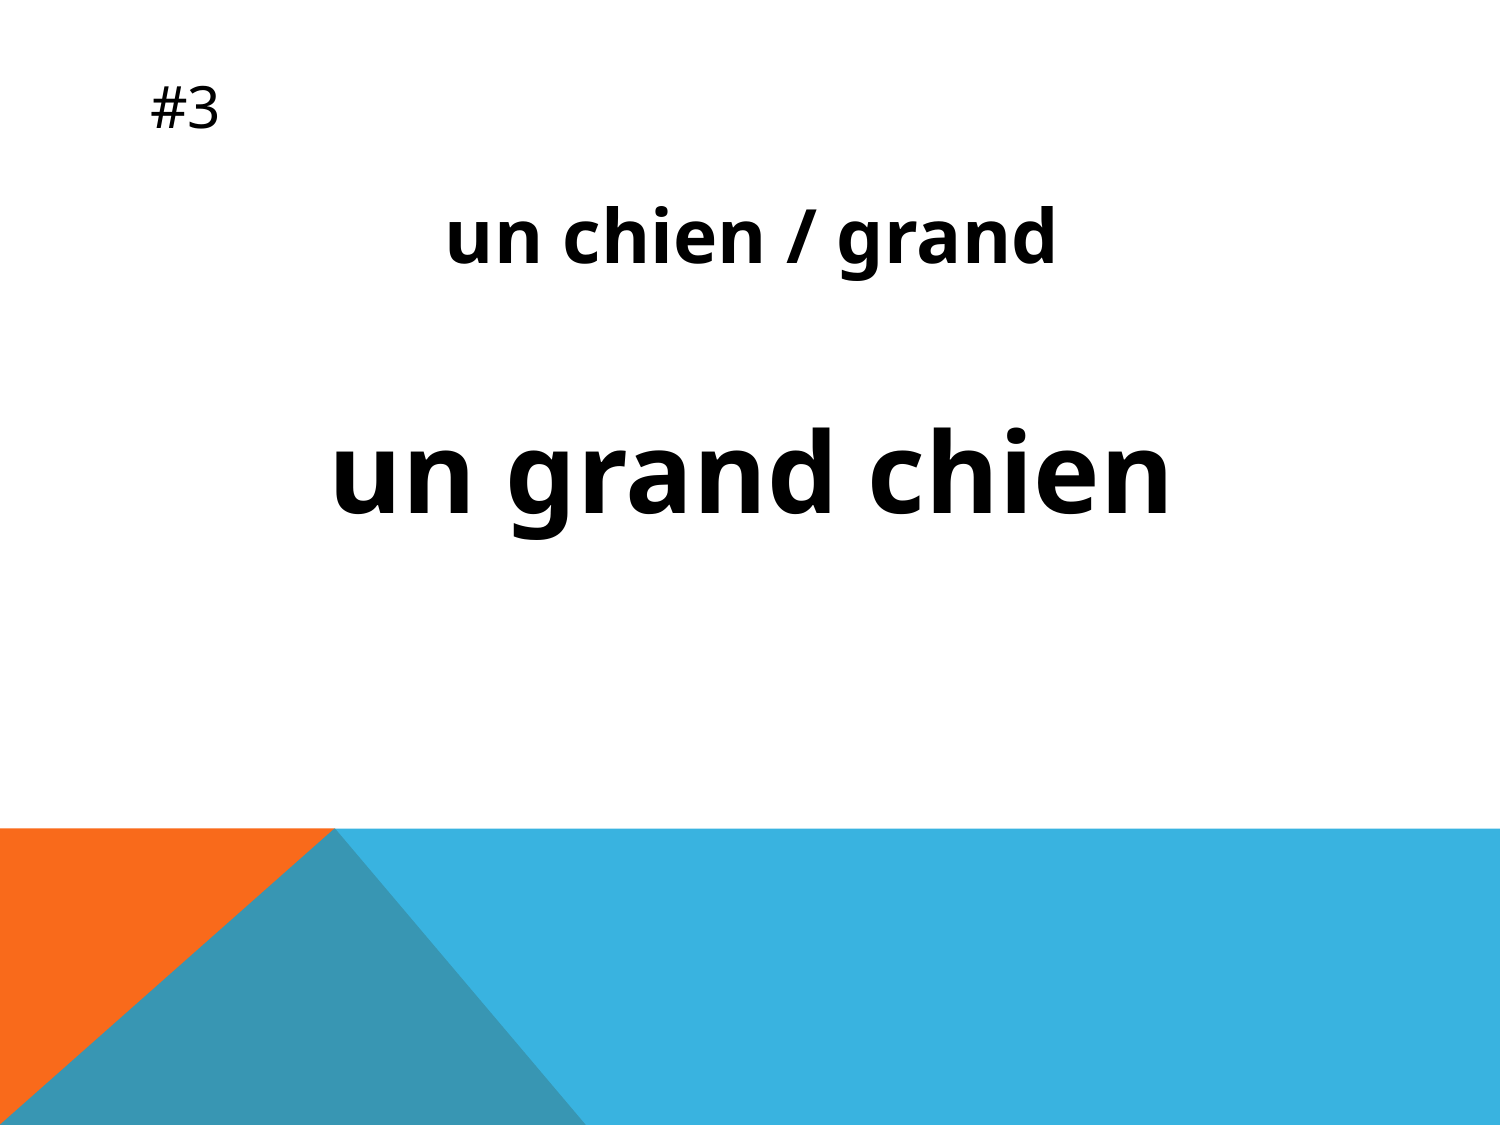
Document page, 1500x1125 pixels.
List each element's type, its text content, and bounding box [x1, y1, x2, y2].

list un chien / grand un grand chien [135, 180, 1369, 768]
title #3 [135, 60, 1369, 150]
